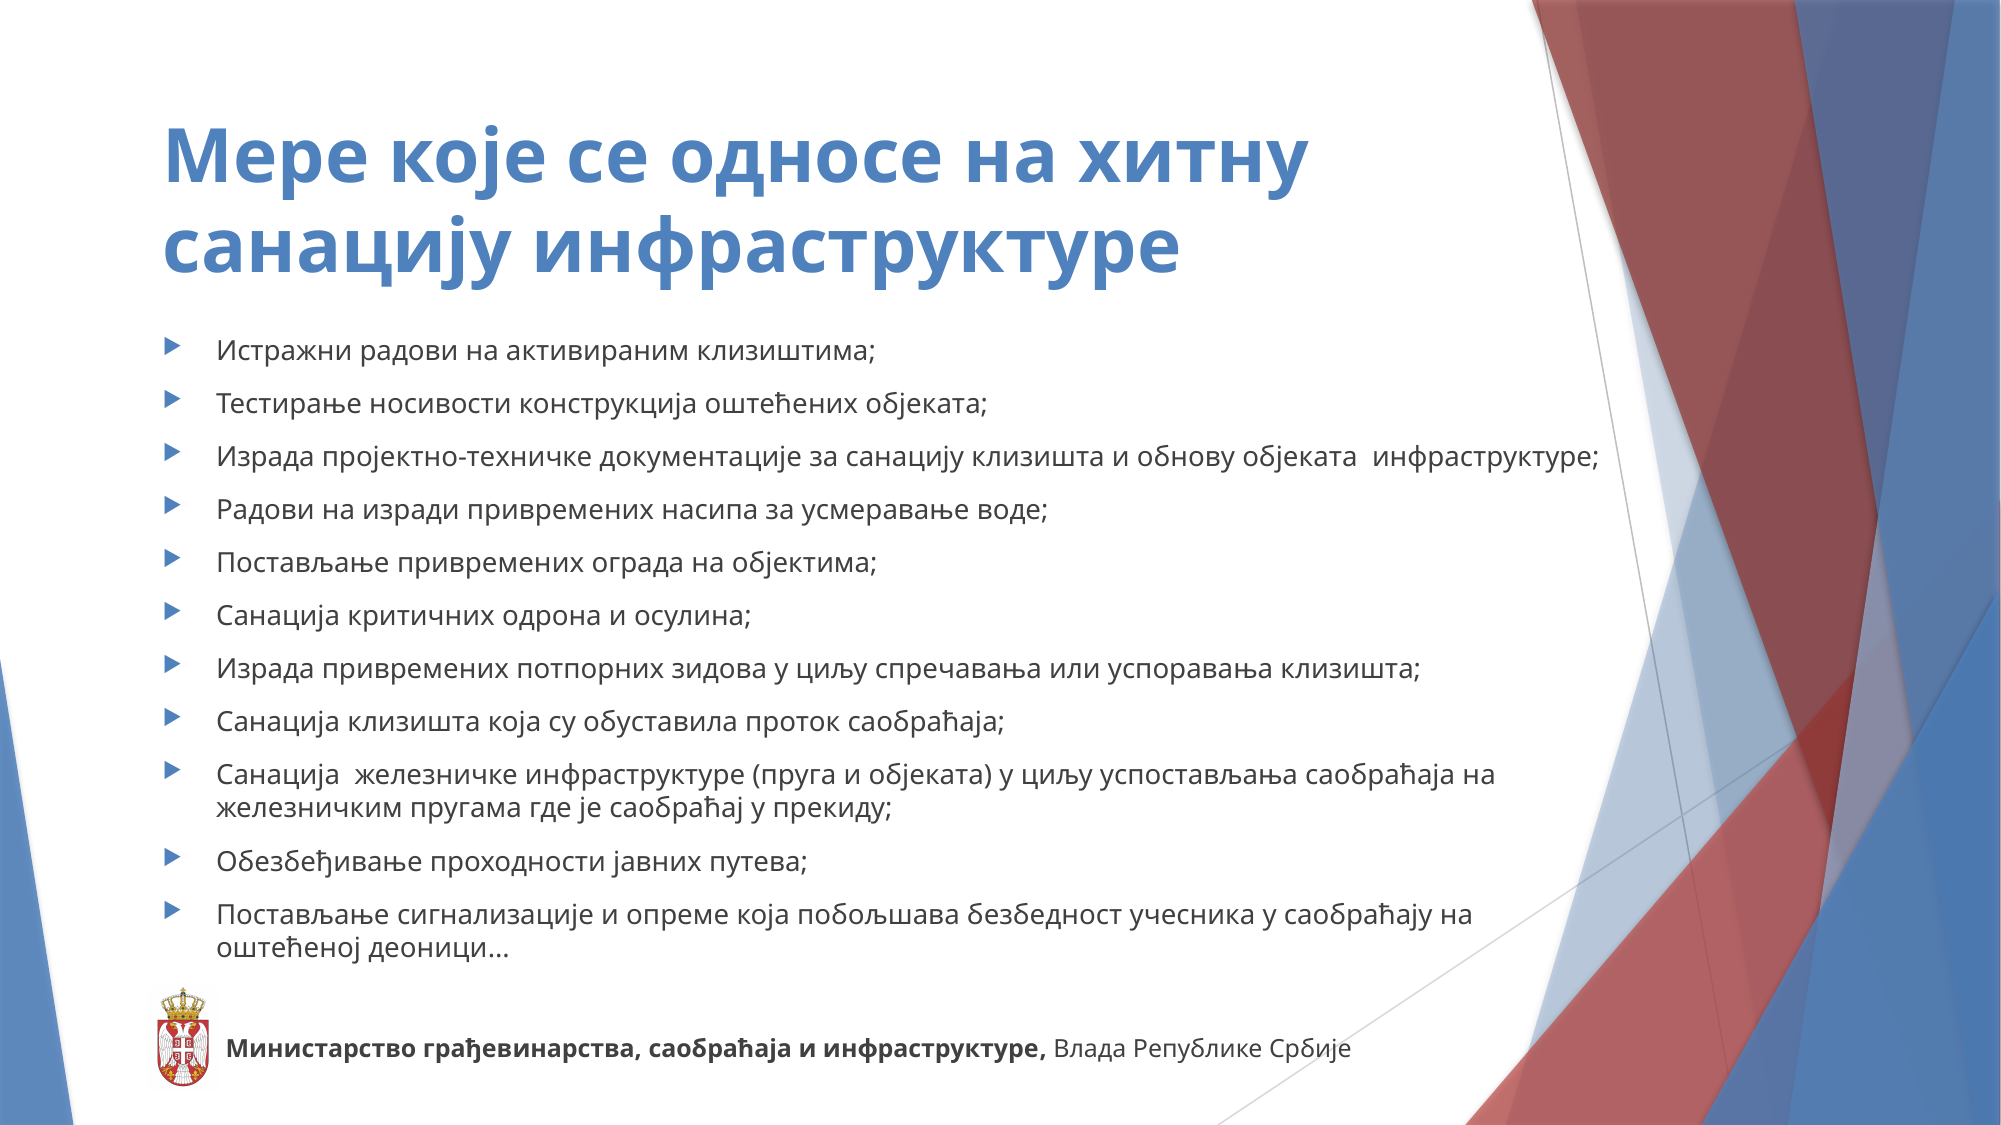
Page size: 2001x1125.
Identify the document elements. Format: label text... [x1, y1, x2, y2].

picture [147, 986, 219, 1091]
title Мере које се односе на хитну санацију инфраструктуре [147, 99, 1558, 257]
list Истражни радови на активираним клизиштима; Тестирање носивости конструкција оштећених објеката; Израда пројектно-техничке документације за санацију клизишта и обнову објеката инфраструктуре; Радови на изради привремених насипа за усмеравање воде; Постављање привремених ограда на објектима; Санација критичних одрона и осулина; Израда привремених потпорних зидова у циљу спречавања или успоравања клизишта; Санација клизишта која су обуставила проток саобраћаја; Санација железничке инфраструктуре (пруга и објеката) у циљу успостављања саобраћаја на железничким пругама где је саобраћај у прекиду; Обезбеђивање проходности јавних путева; Постављање сигнализације и опреме која побољшава безбедност учесника у саобраћају на оштећеној деоници… [147, 257, 1628, 982]
text_box Министарство грађевинарства, саобраћаја и инфраструктуре, Влада Републике Србије [210, 1025, 1387, 1105]
